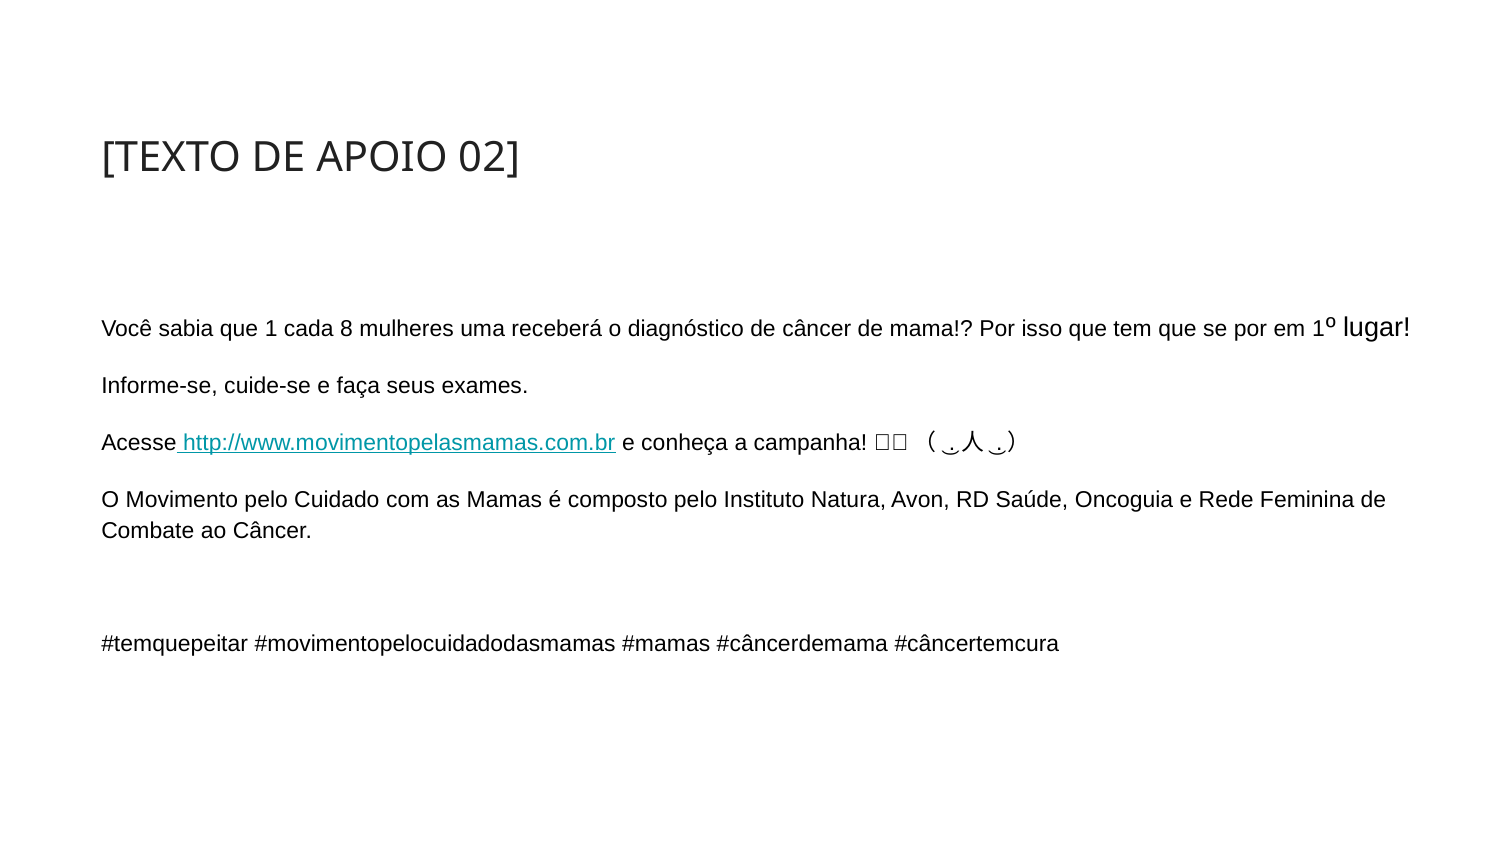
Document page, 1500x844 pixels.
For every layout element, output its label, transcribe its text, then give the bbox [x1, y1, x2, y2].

text_box [TEXTO DE APOIO 02] Você sabia que 1 cada 8 mulheres uma receberá o diagnóstico de câncer de mama!? Por isso que tem que se por em 1º lugar! Informe-se, cuide-se e faça seus exames. Acesse http://www.movimentopelasmamas.com.br e conheça a campanha! 🩷🌸（ ͜.人 ͜.） O Movimento pelo Cuidado com as Mamas é composto pelo Instituto Natura, Avon, RD Saúde, Oncoguia e Rede Feminina de Combate ao Câncer. #temquepeitar #movimentopelocuidadodasmamas #mamas #câncerdemama #câncertemcura [86, 114, 1457, 844]
